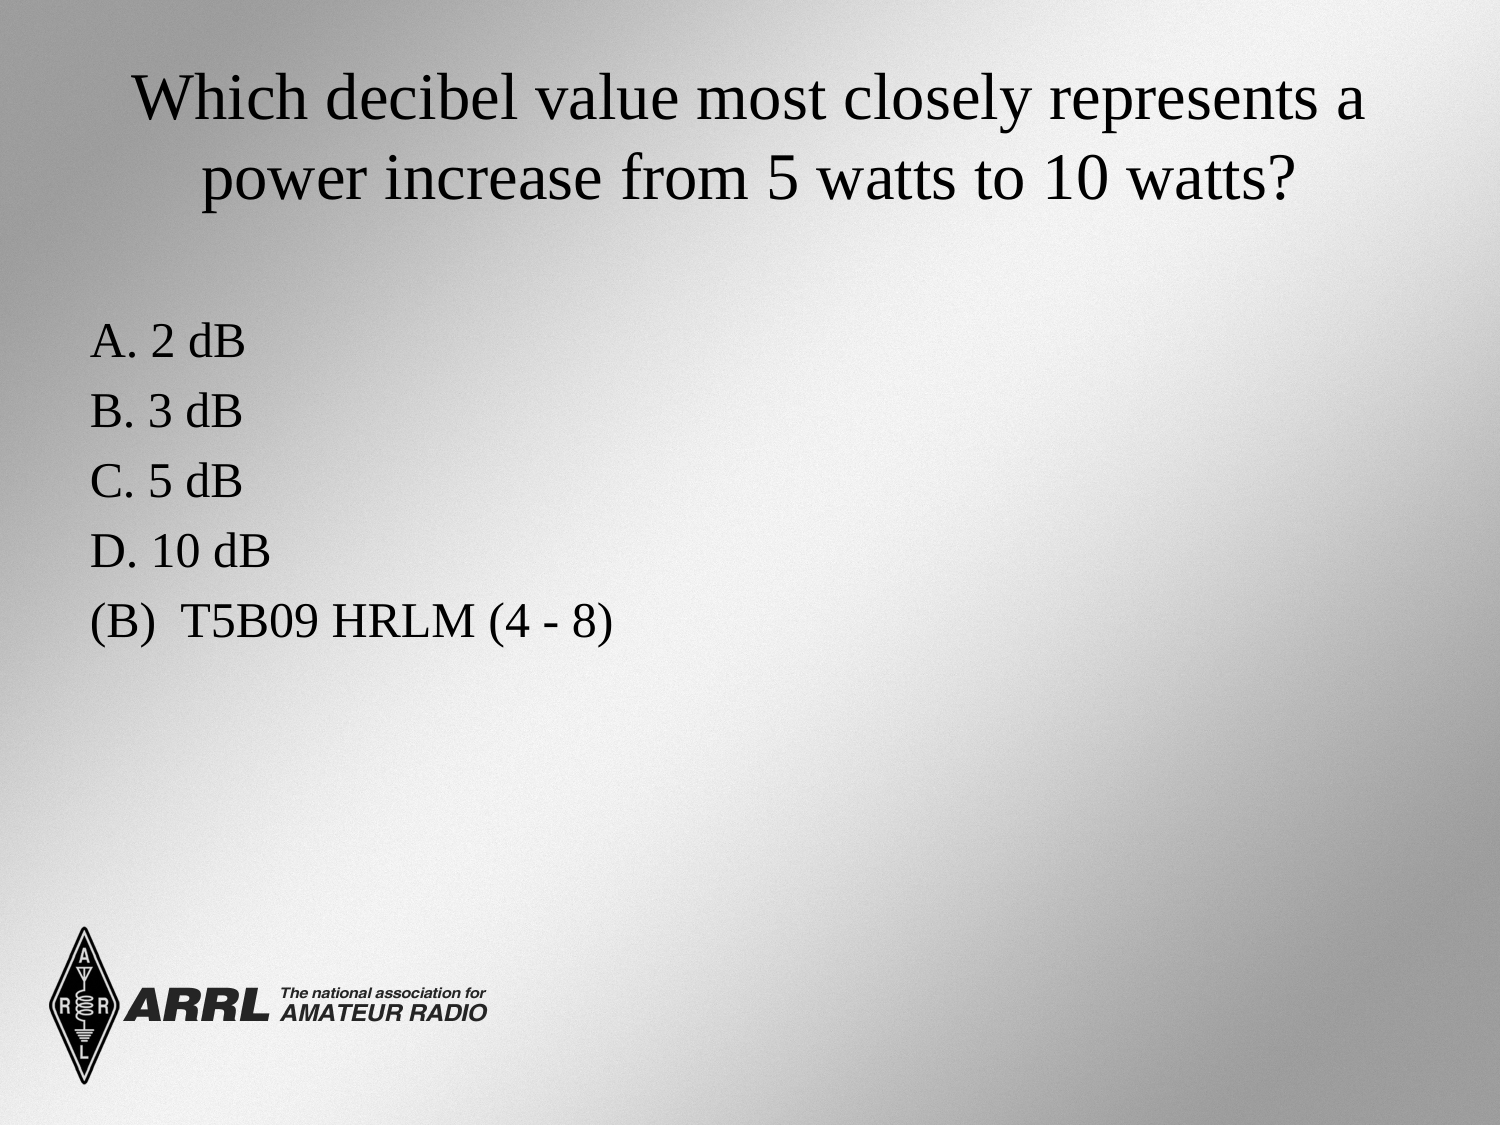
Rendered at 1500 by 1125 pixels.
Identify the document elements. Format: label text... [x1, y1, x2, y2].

picture [0, 0, 1500, 1125]
list A. 2 dB B. 3 dB C. 5 dB D. 10 dB (B) T5B09 HRLM (4 - 8) [75, 299, 1425, 1005]
title Which decibel value most closely represents a power increase from 5 watts to 10 watts? [75, 45, 1425, 233]
